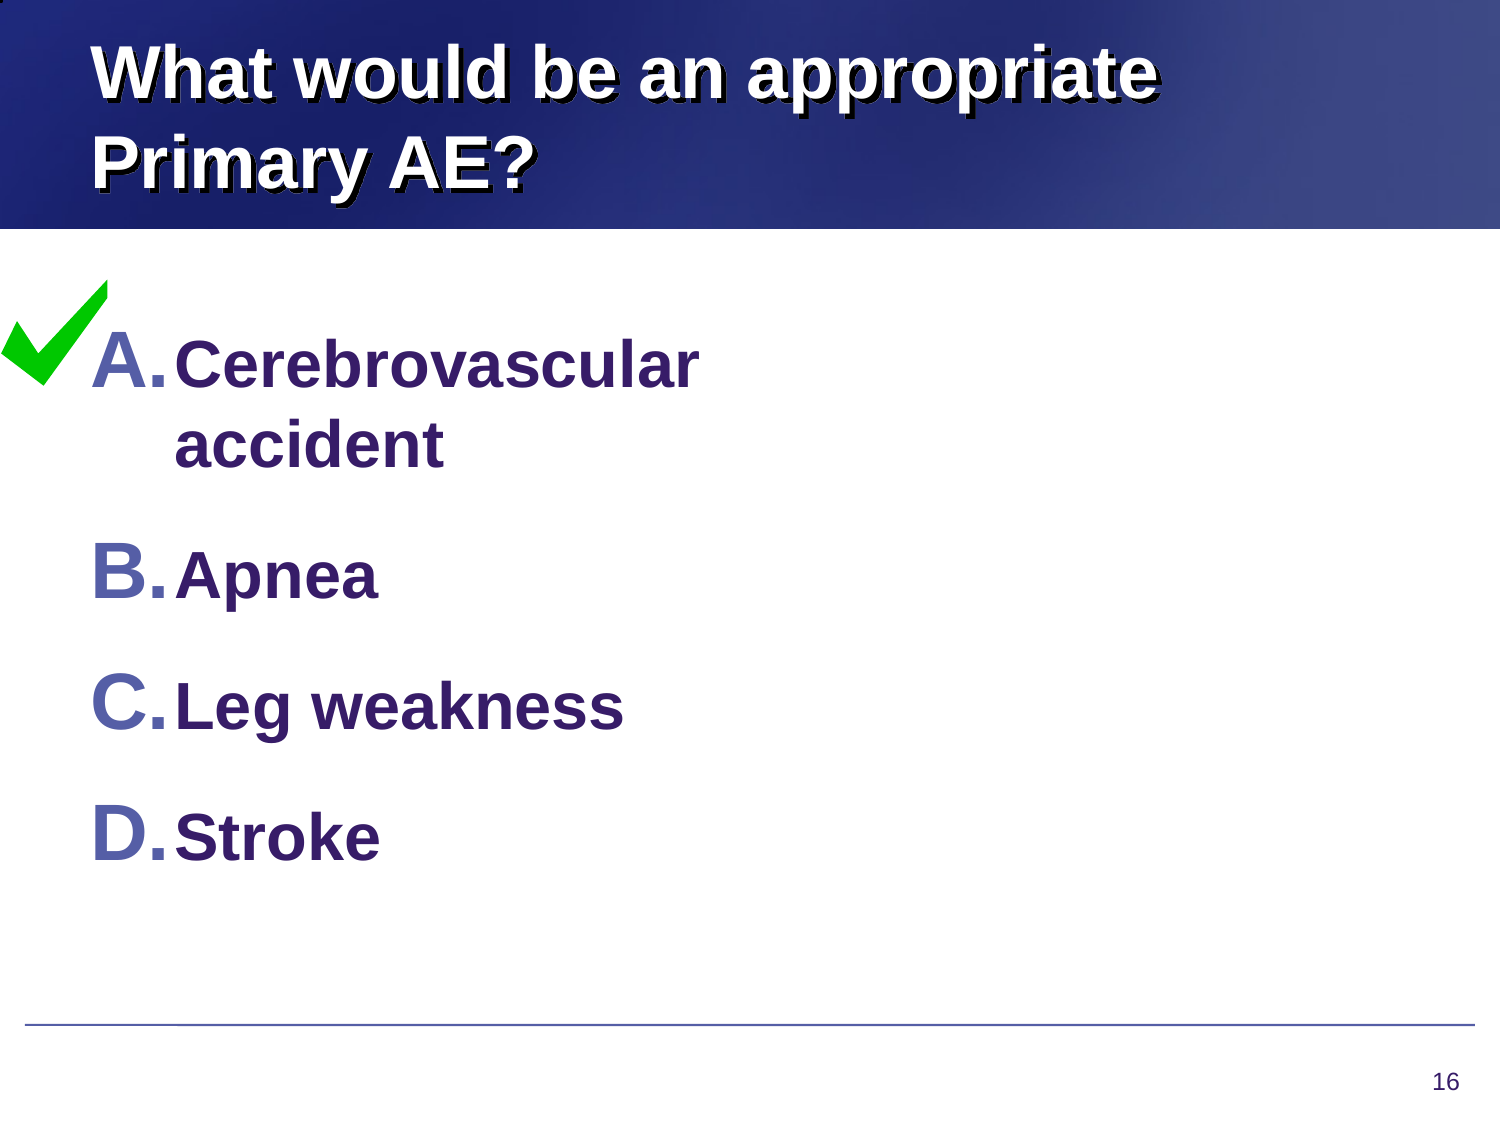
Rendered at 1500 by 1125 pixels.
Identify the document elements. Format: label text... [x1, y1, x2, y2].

slide_number 16 [1137, 1037, 1476, 1104]
text_box [1, 279, 108, 386]
title What would be an appropriate Primary AE? [74, 1, 1426, 226]
picture [0, 0, 1500, 229]
list Cerebrovascular accident Apnea Leg weakness Stroke [74, 313, 751, 1064]
